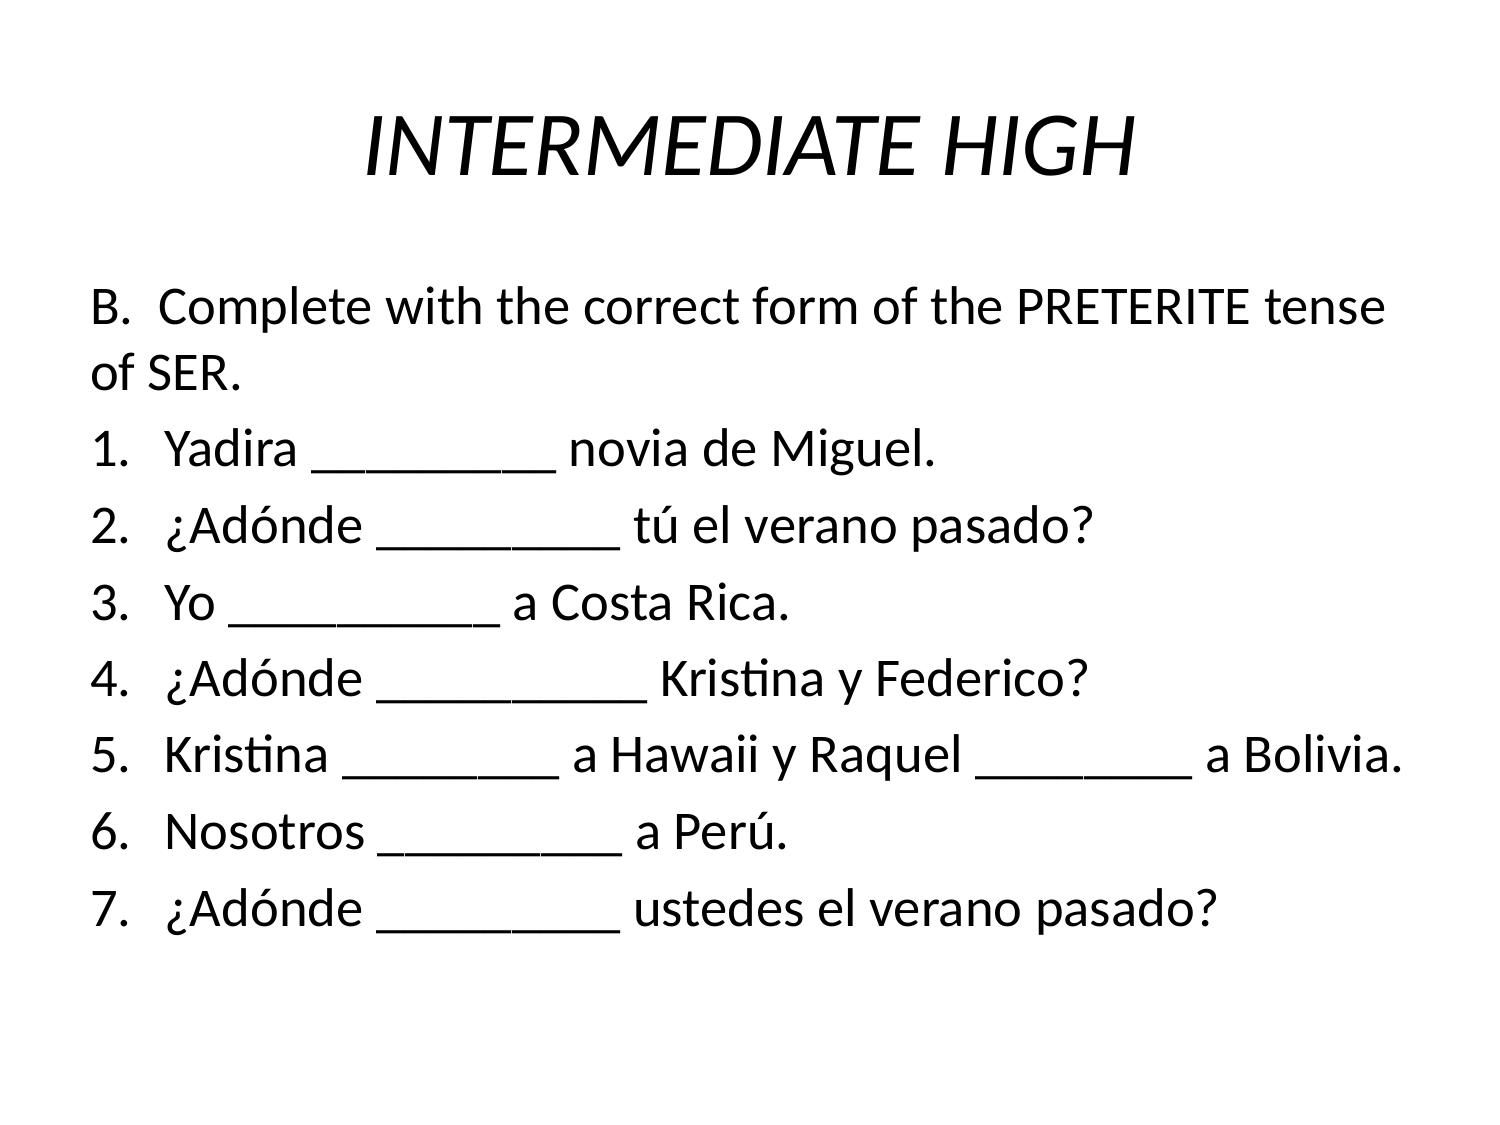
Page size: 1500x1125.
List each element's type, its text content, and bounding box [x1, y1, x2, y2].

list B. Complete with the correct form of the PRETERITE tense of SER. Yadira _________ novia de Miguel. ¿Adónde _________ tú el verano pasado? Yo __________ a Costa Rica. ¿Adónde __________ Kristina y Federico? Kristina ________ a Hawaii y Raquel ________ a Bolivia. Nosotros _________ a Perú. ¿Adónde _________ ustedes el verano pasado? [75, 262, 1425, 1005]
title INTERMEDIATE HIGH [75, 45, 1425, 233]
